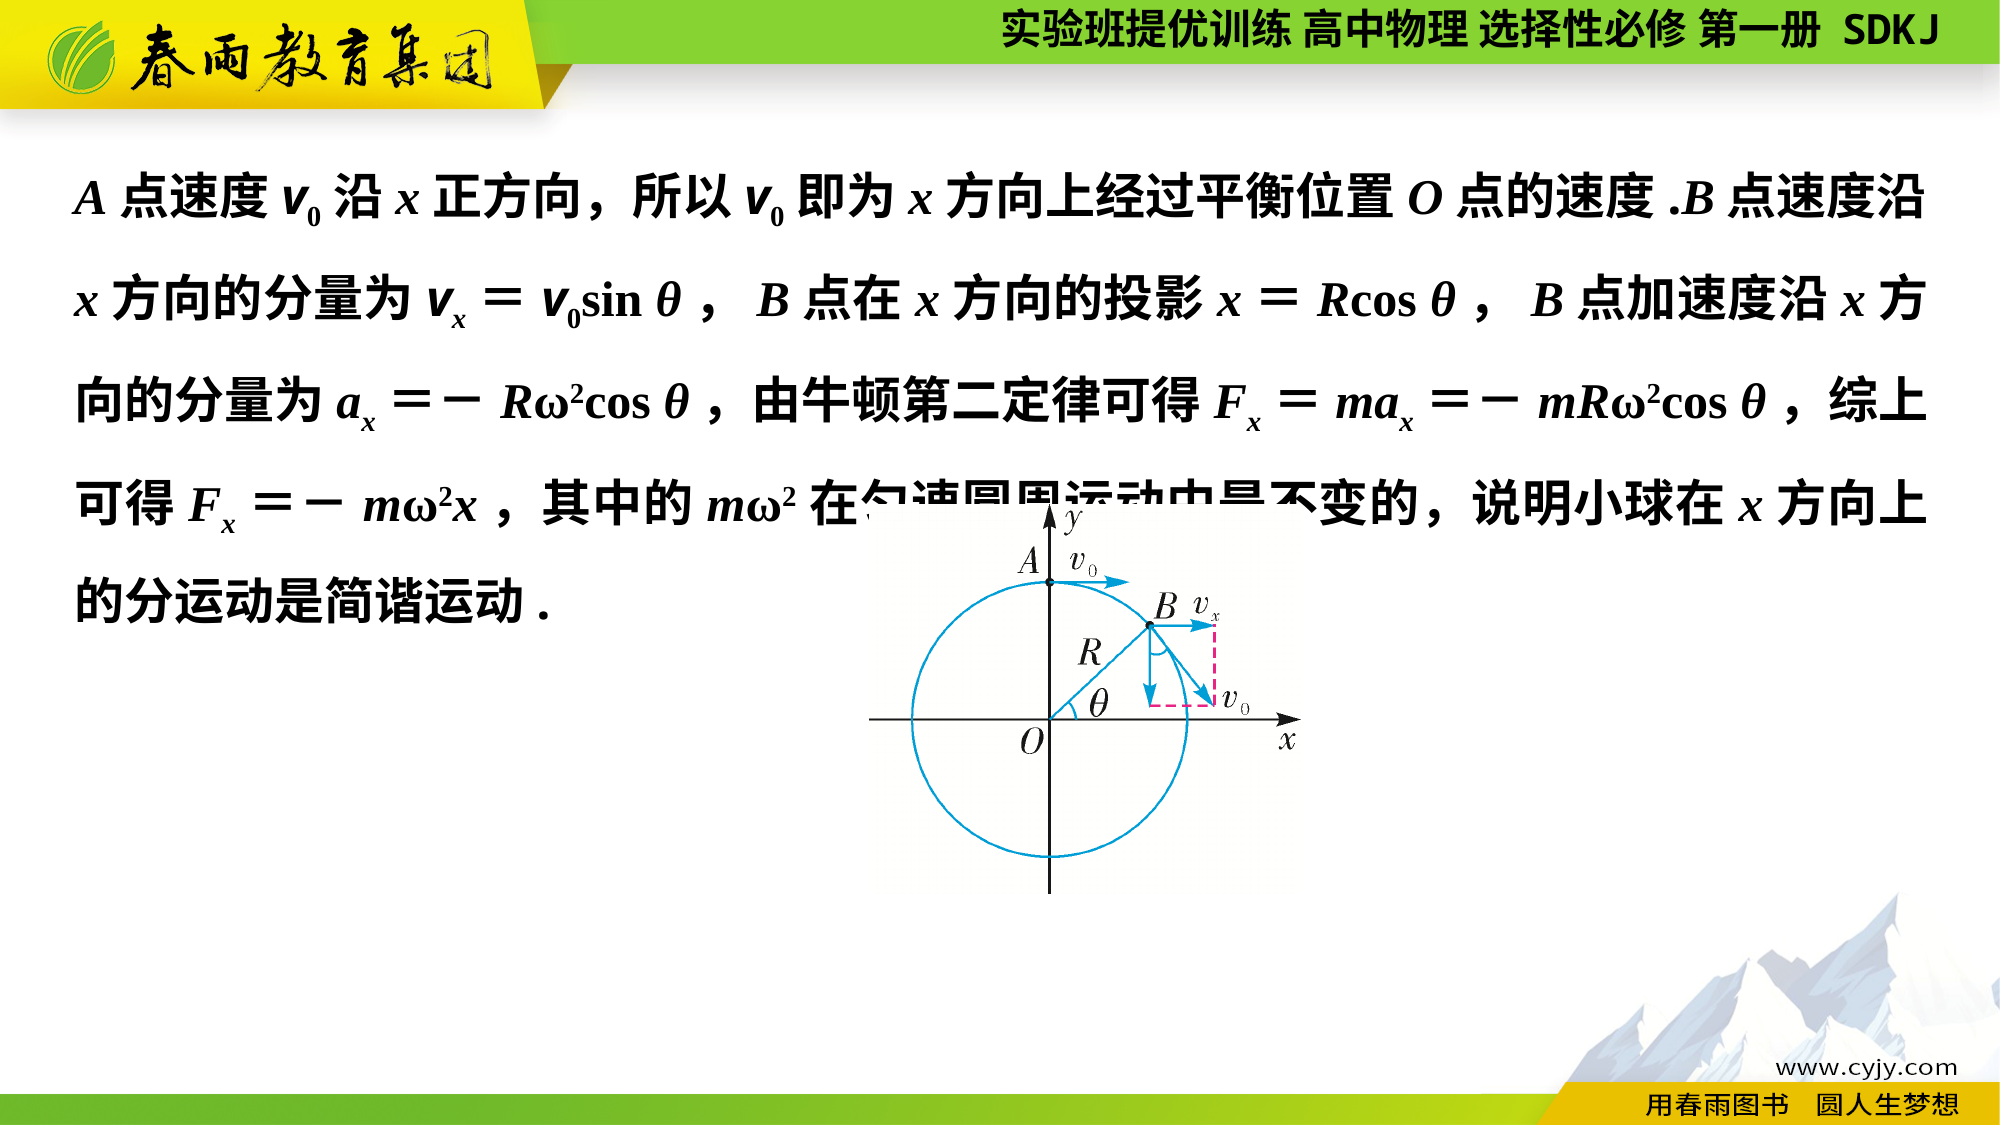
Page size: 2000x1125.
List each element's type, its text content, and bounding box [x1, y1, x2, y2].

picture [0, 0, 2000, 1125]
list A点速度v0沿x正方向，所以v0即为x方向上经过平衡位置O点的速度.B点速度沿x方向的分量为vx＝v0sin θ，B点在x方向的投影x＝Rcos θ，B点加速度沿x方向的分量为ax＝－Rω2cos θ，由牛顿第二定律可得Fx＝max＝－mRω2cos θ，综上可得Fx＝－mω2x，其中的mω2在匀速圆周运动中是不变的，说明小球在x方向上的分运动是简谐运动. [59, 122, 1944, 592]
